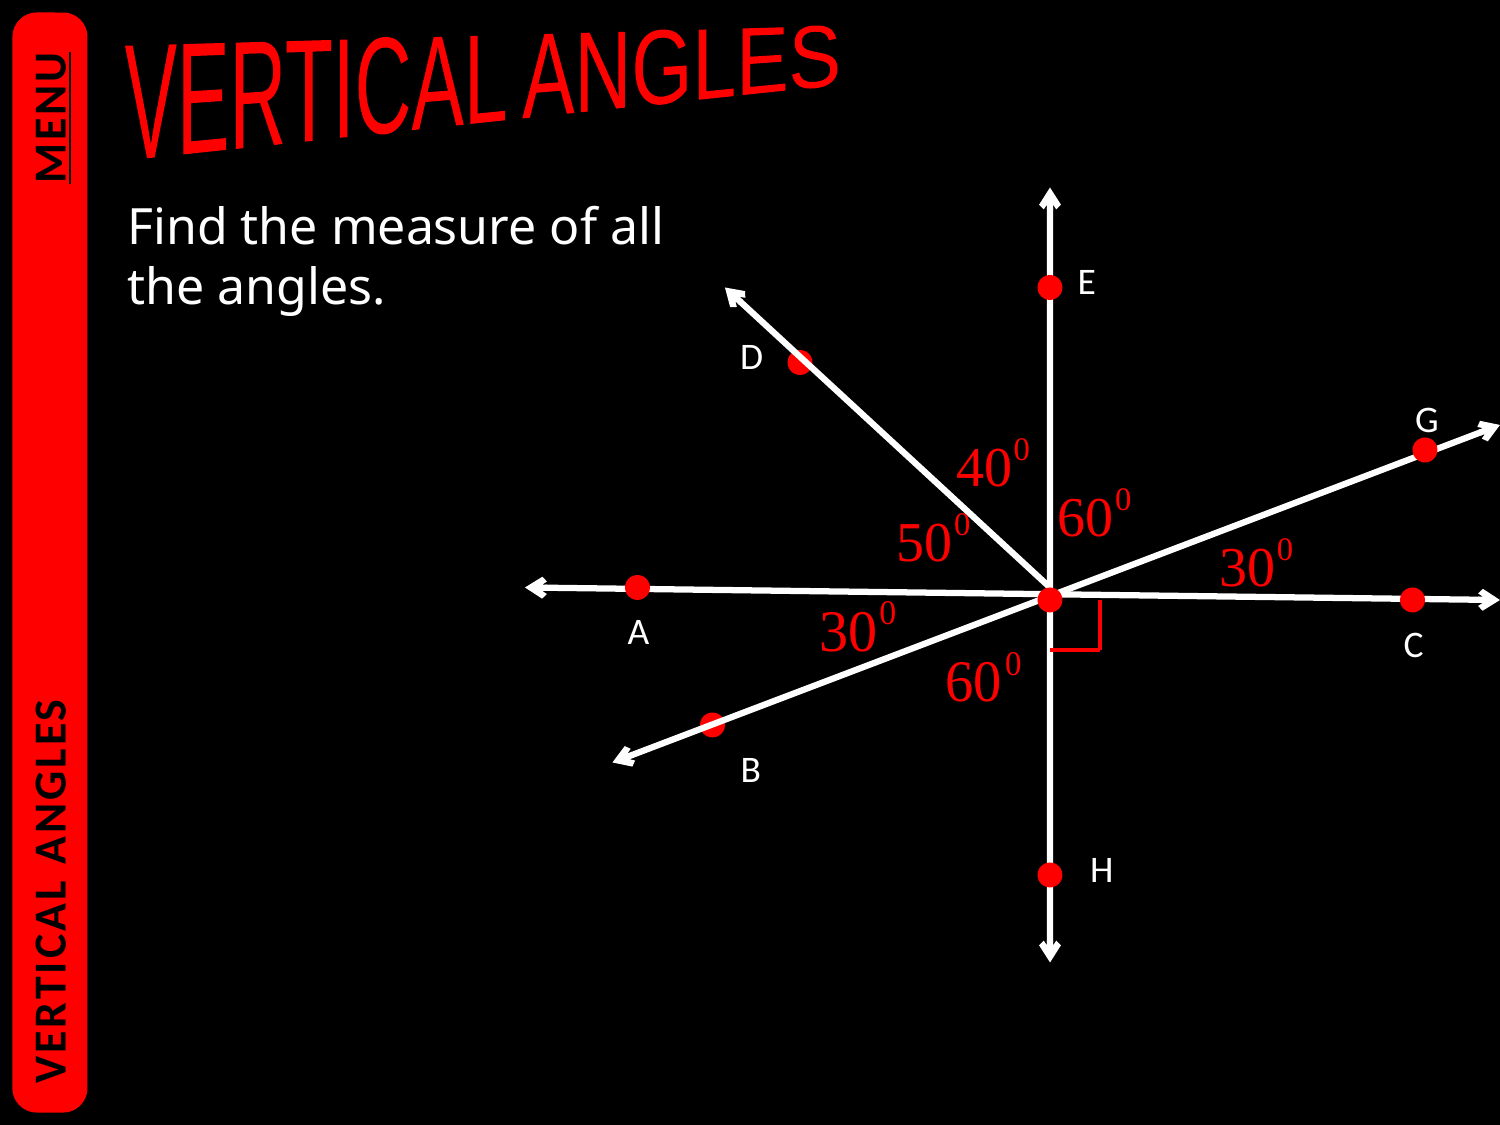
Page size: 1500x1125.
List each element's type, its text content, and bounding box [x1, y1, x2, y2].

text_box [793, 347, 815, 368]
text_box E [1062, 249, 1111, 310]
text_box [1454, 423, 1500, 443]
text_box [1042, 187, 1058, 272]
text_box Find the measure of all the angles. [112, 187, 763, 323]
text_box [1049, 474, 1144, 551]
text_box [812, 587, 902, 663]
text_box [1042, 890, 1058, 963]
text_box [622, 572, 653, 603]
text_box [697, 710, 726, 729]
text_box [1397, 585, 1428, 615]
text_box [724, 287, 942, 488]
text_box [612, 672, 851, 765]
text_box A [612, 599, 665, 660]
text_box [947, 424, 1042, 501]
text_box [525, 580, 622, 595]
text_box [1035, 860, 1065, 890]
text_box [699, 720, 728, 740]
text_box D [725, 324, 779, 385]
text_box G [1400, 387, 1454, 448]
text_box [889, 499, 979, 576]
text_box C [1388, 612, 1439, 673]
text_box [1427, 592, 1500, 608]
text_box [12, 12, 88, 1113]
text_box H [1075, 837, 1129, 898]
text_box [937, 637, 1031, 713]
text_box B [725, 737, 777, 798]
text_box [785, 350, 813, 378]
text_box VERTICAL ANGLES MENU [12, 37, 83, 1099]
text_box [1212, 524, 1302, 601]
text_box [1410, 435, 1440, 465]
text_box [1035, 272, 1062, 303]
text_box [1035, 585, 1065, 615]
